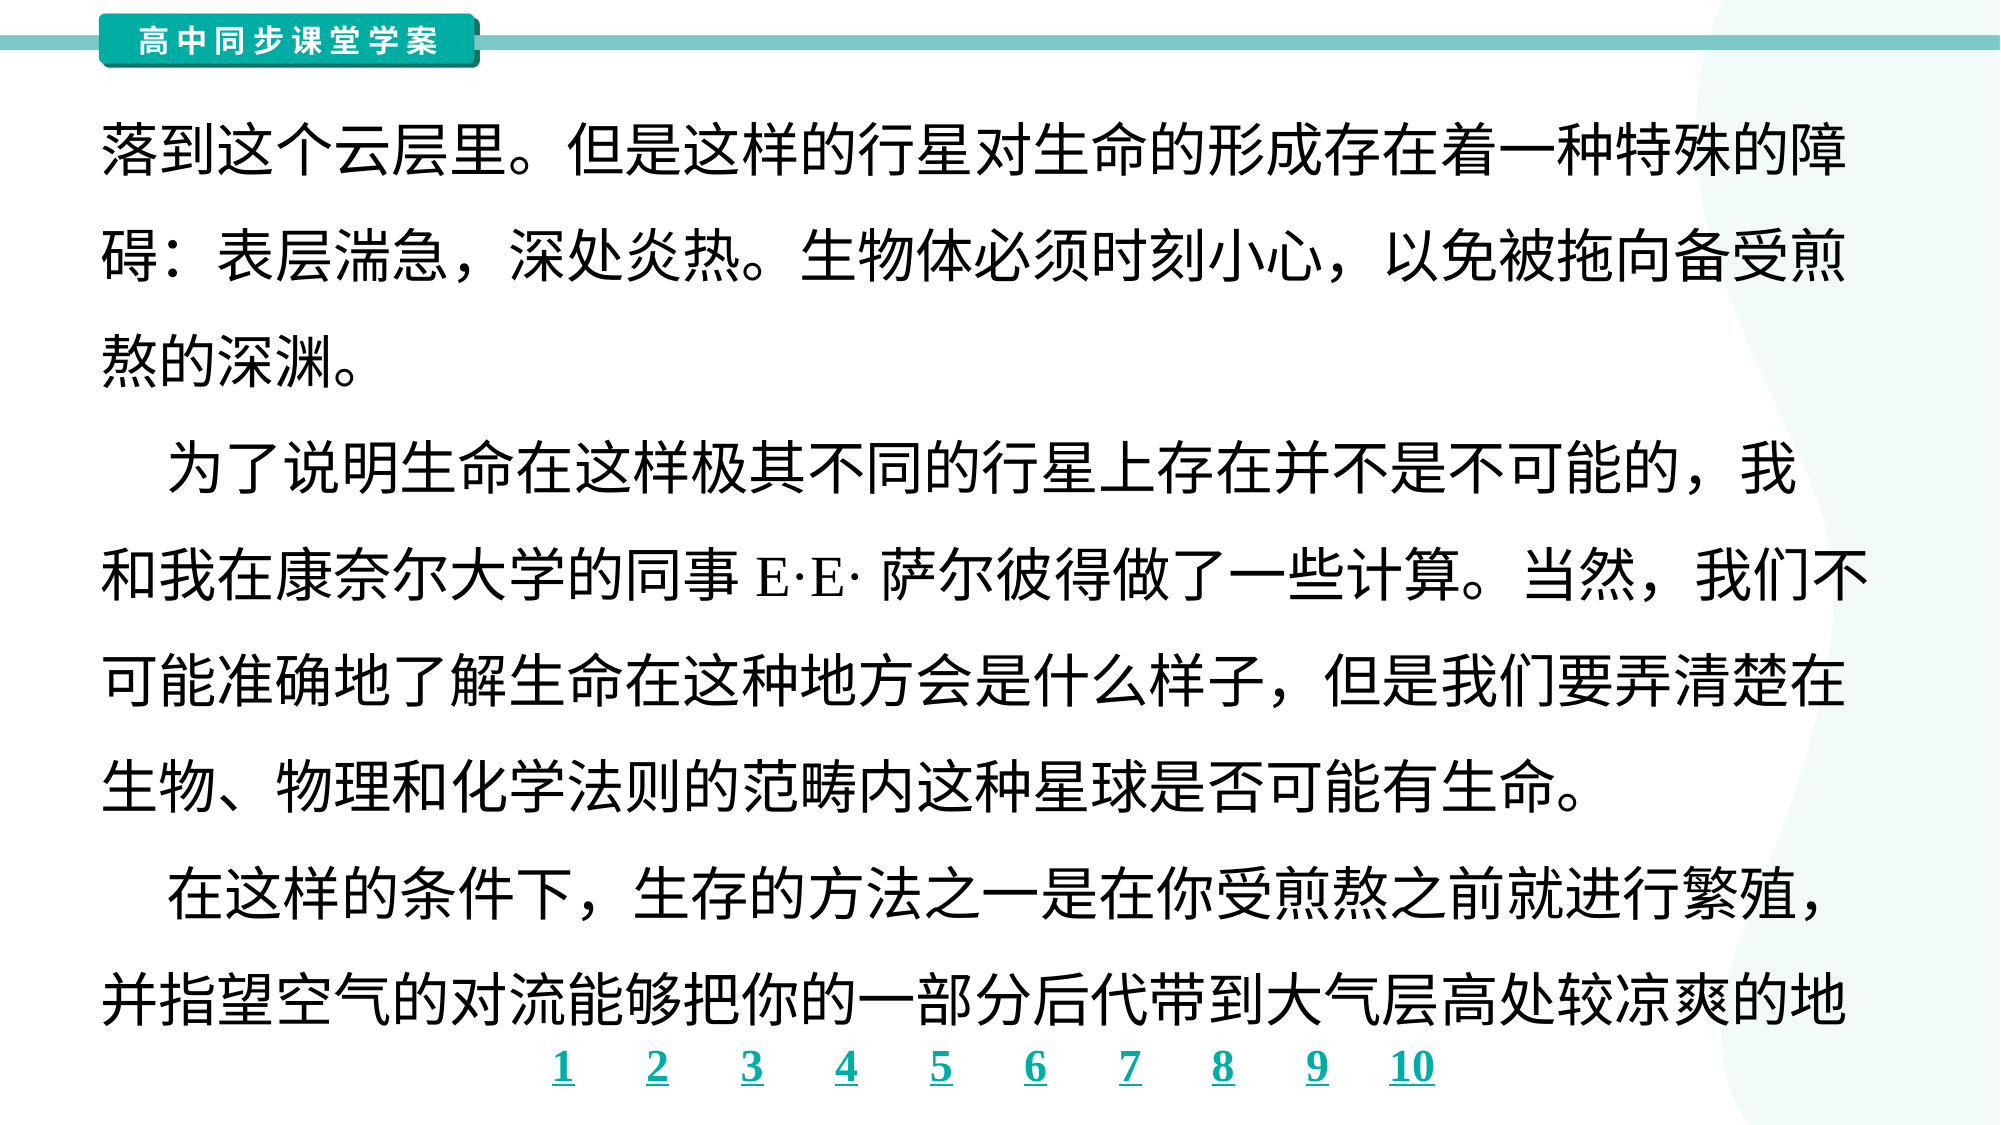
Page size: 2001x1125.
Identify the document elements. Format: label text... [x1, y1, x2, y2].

picture [0, 0, 2000, 1125]
text_box 落到这个云层里。但是这样的行星对生命的形成存在着一种特殊的障 碍：表层湍急，深处炎热。生物体必须时刻小心，以免被拖向备受煎 熬的深渊。 为了说明生命在这样极其不同的行星上存在并不是不可能的，我 和我在康奈尔大学的同事E·E·萨尔彼得做了一些计算。当然，我们不 可能准确地了解生命在这种地方会是什么样子，但是我们要弄清楚在 生物、物理和化学法则的范畴内这种星球是否可能有生命。 在这样的条件下，生存的方法之一是在你受煎熬之前就进行繁殖， 并指望空气的对流能够把你的一部分后代带到大气层高处较凉爽的地 [100, 76, 1899, 1033]
